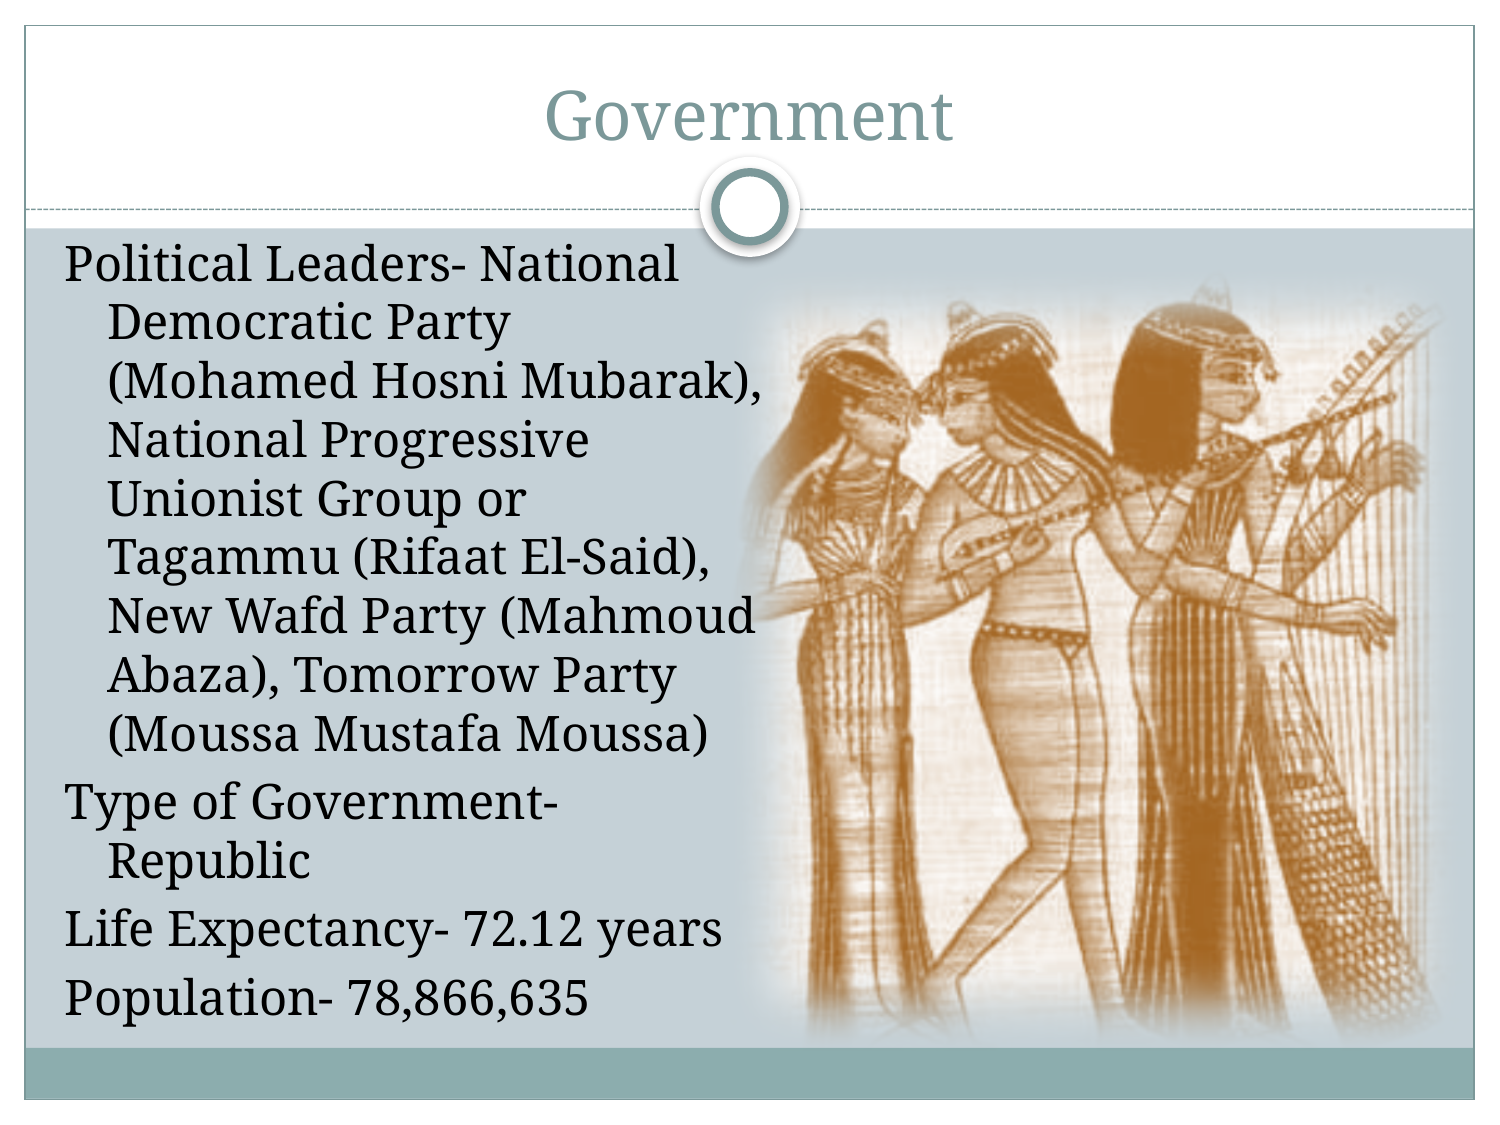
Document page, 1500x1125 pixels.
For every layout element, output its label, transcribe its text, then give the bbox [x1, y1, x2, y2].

picture [724, 262, 1469, 1054]
list Political Leaders- National Democratic Party (Mohamed Hosni Mubarak), National Progressive Unionist Group or Tagammu (Rifaat El-Said), New Wafd Party (Mahmoud Abaza), Tomorrow Party (Moussa Mustafa Moussa) Type of Government- Republic Life Expectancy- 72.12 years Population- 78,866,635 [50, 224, 782, 1088]
title Government [49, 37, 1450, 162]
